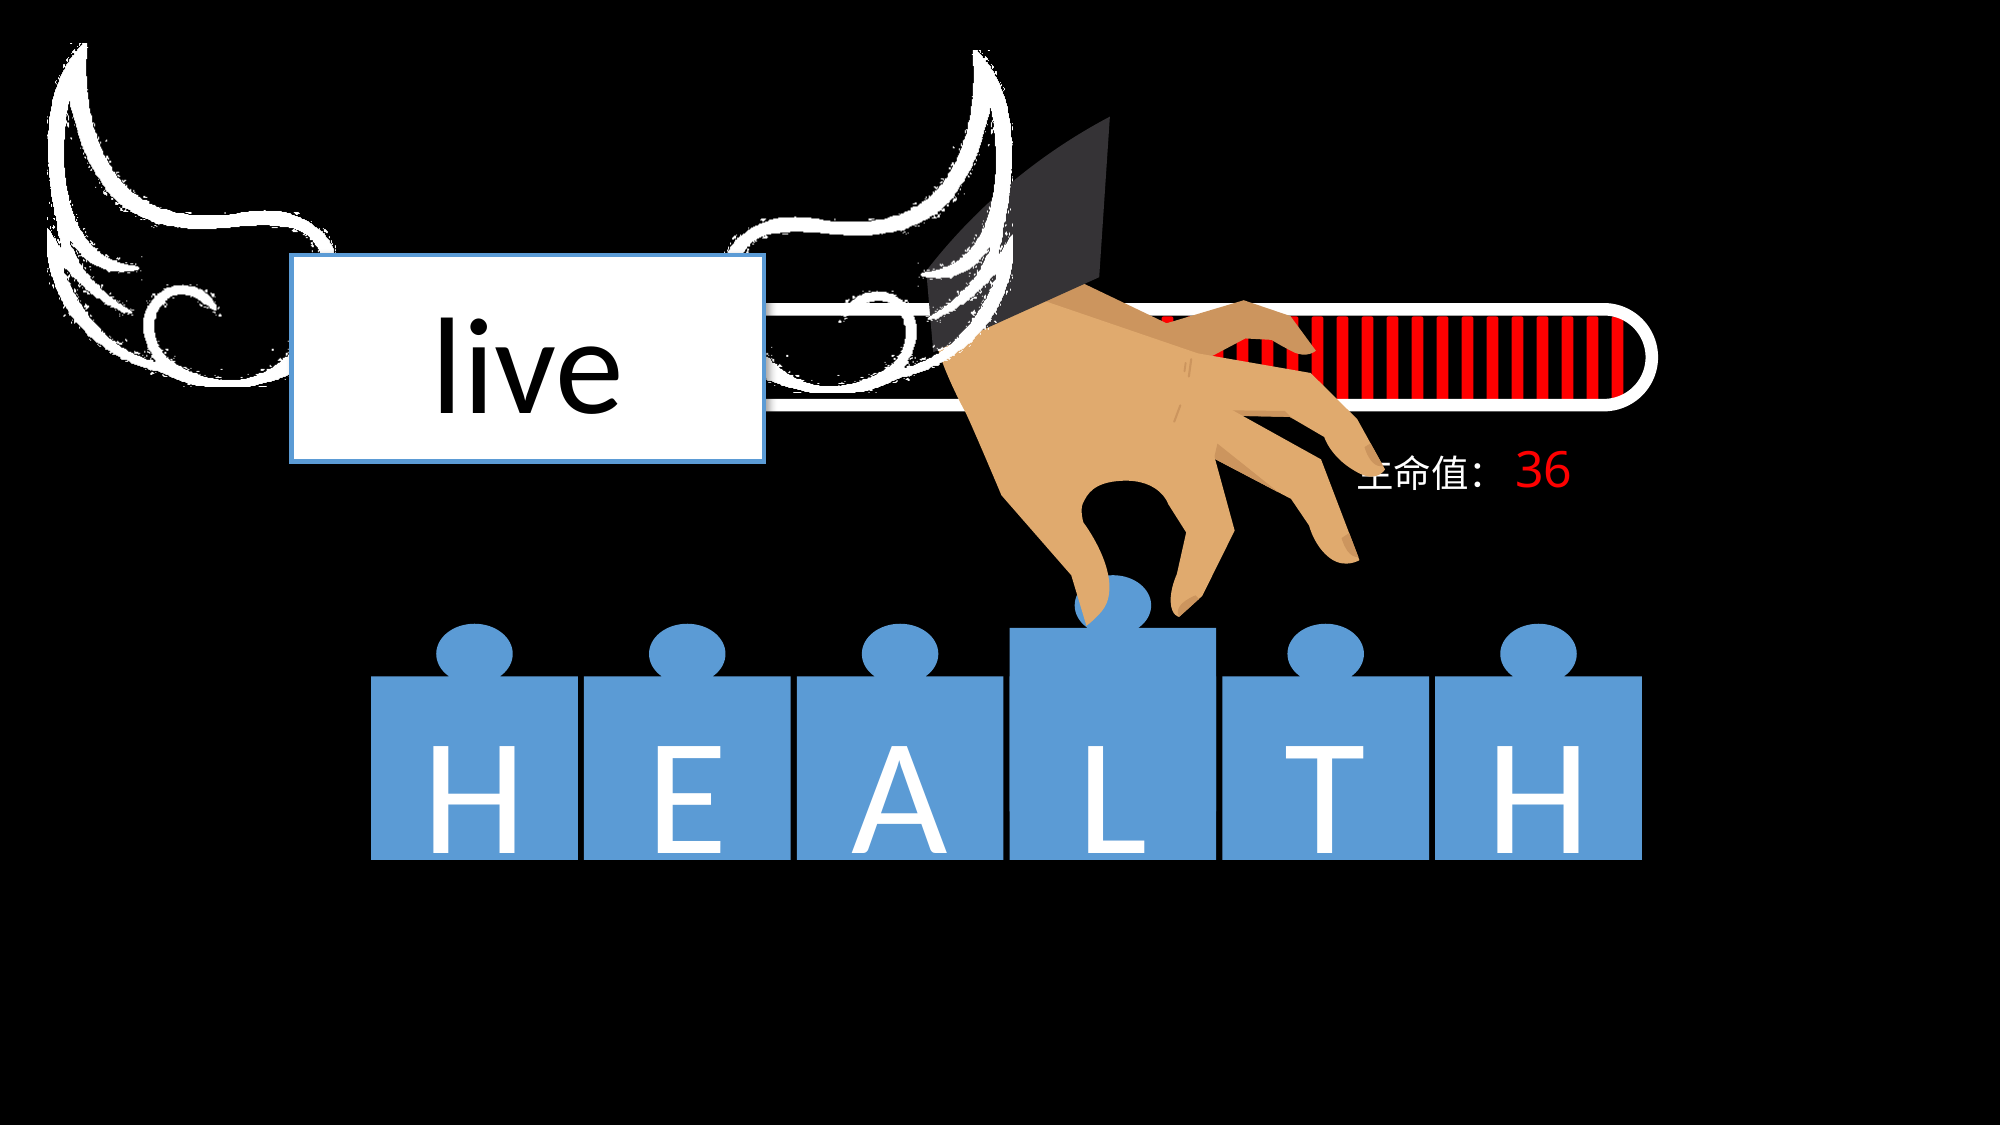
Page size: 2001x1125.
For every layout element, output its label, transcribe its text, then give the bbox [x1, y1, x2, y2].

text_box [371, 623, 578, 860]
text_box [1009, 623, 1217, 860]
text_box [926, 116, 1385, 626]
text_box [583, 623, 791, 860]
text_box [1222, 623, 1430, 860]
text_box live [290, 254, 765, 463]
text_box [1435, 623, 1642, 860]
text_box [773, 393, 926, 407]
text_box 生命值：36 [1385, 430, 1652, 505]
picture [47, 44, 354, 387]
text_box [796, 623, 1004, 860]
picture [706, 50, 1013, 393]
text_box [1613, 402, 1625, 407]
text_box [1385, 308, 1653, 407]
